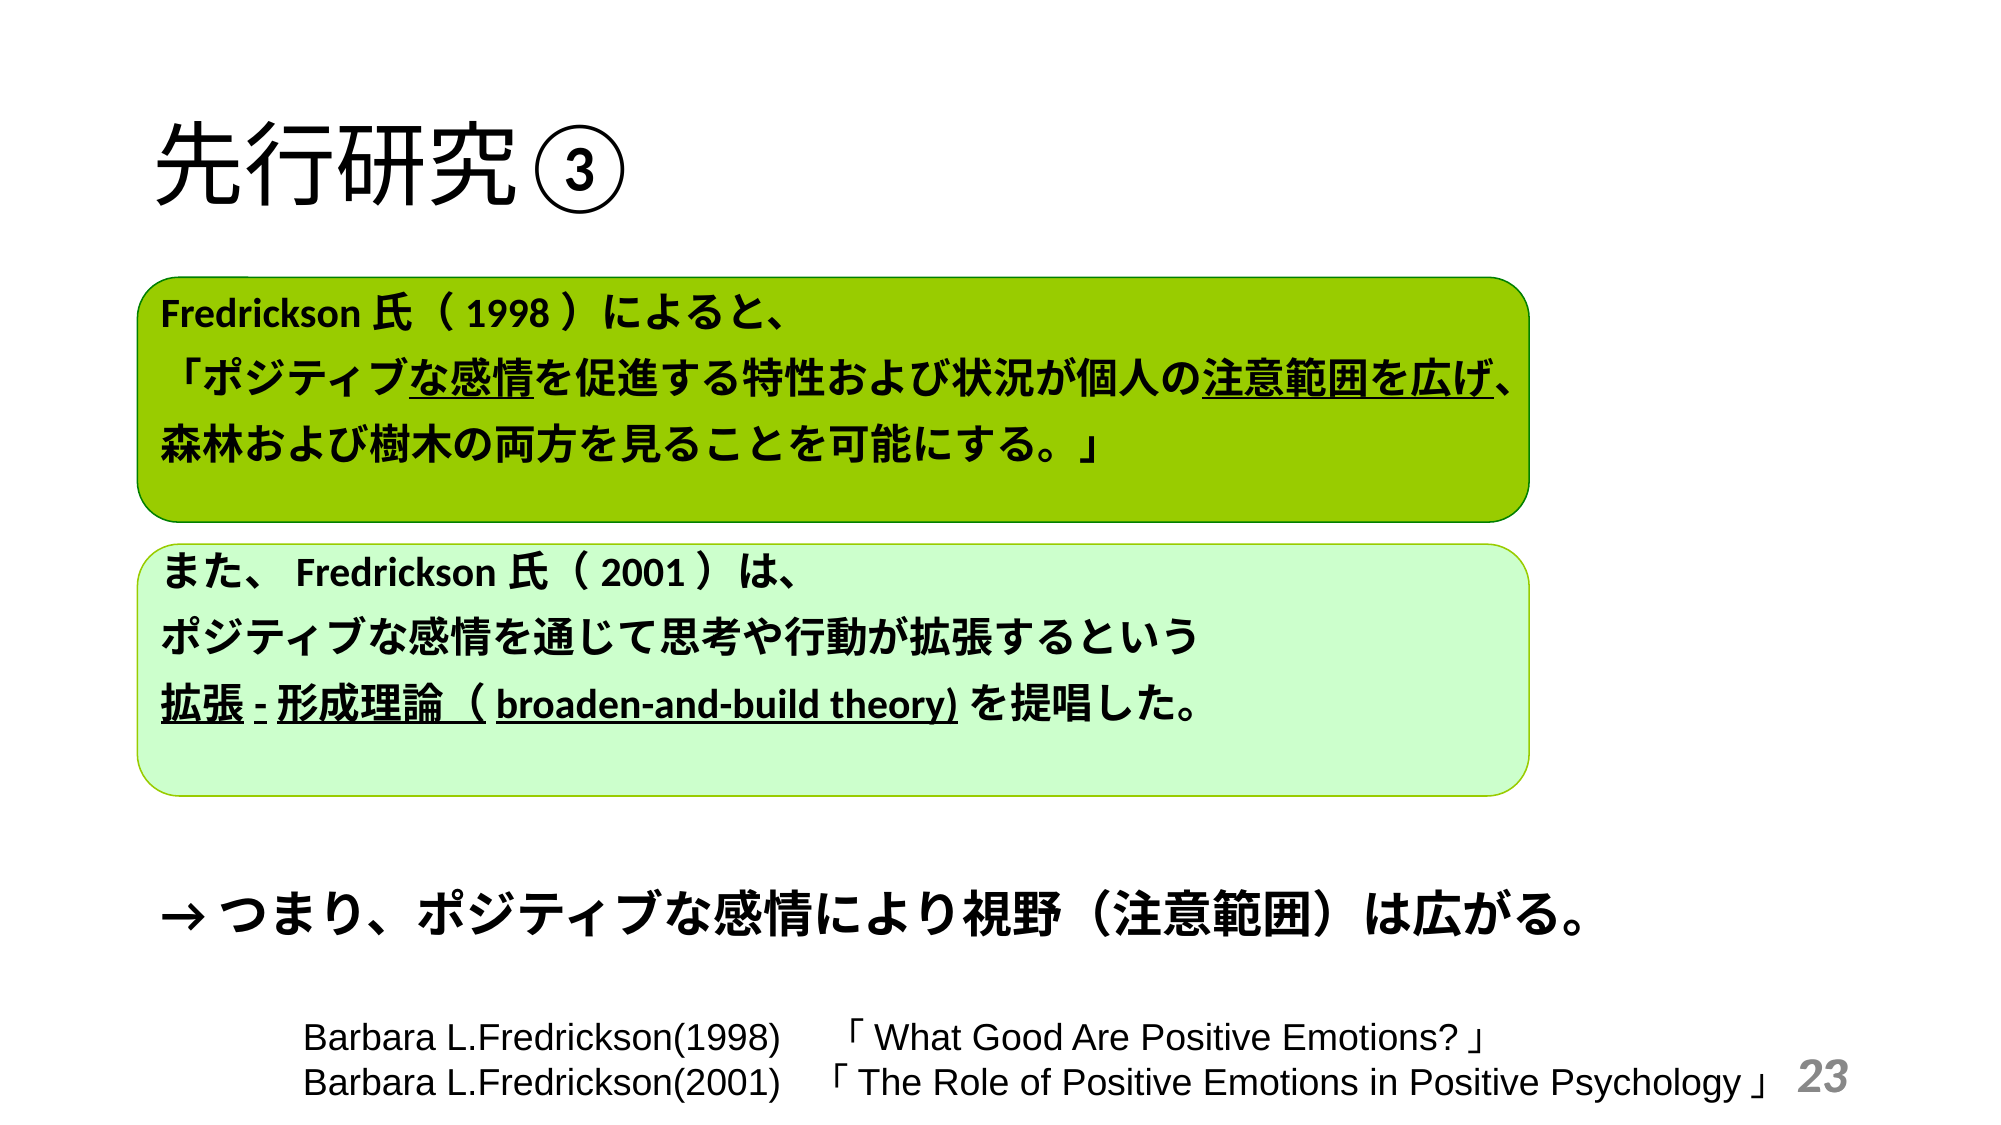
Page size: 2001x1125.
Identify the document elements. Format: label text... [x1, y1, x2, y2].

list Fredrickson氏（1998）によると、 「ポジティブな感情を促進する特性および状況が個人の注意範囲を広げ、 森林および樹木の両方を見ることを可能にする。」 また、Fredrickson氏（2001）は、 ポジティブな感情を通じて思考や行動が拡張するという 拡張-形成理論（broaden-and-build theory)を提唱した。 →つまり、ポジティブな感情により視野（注意範囲）は広がる。 [137, 284, 1863, 999]
text_box Barbara L.Fredrickson(1998) 「What Good Are Positive Emotions?」 Barbara L.Fredrickson(2001) 「The Role of Positive Emotions in Positive Psychology」 [287, 1005, 1887, 1125]
title 先行研究③ [137, 59, 1863, 278]
text_box [155, 277, 1511, 284]
slide_number 23 [1412, 1042, 1863, 1103]
